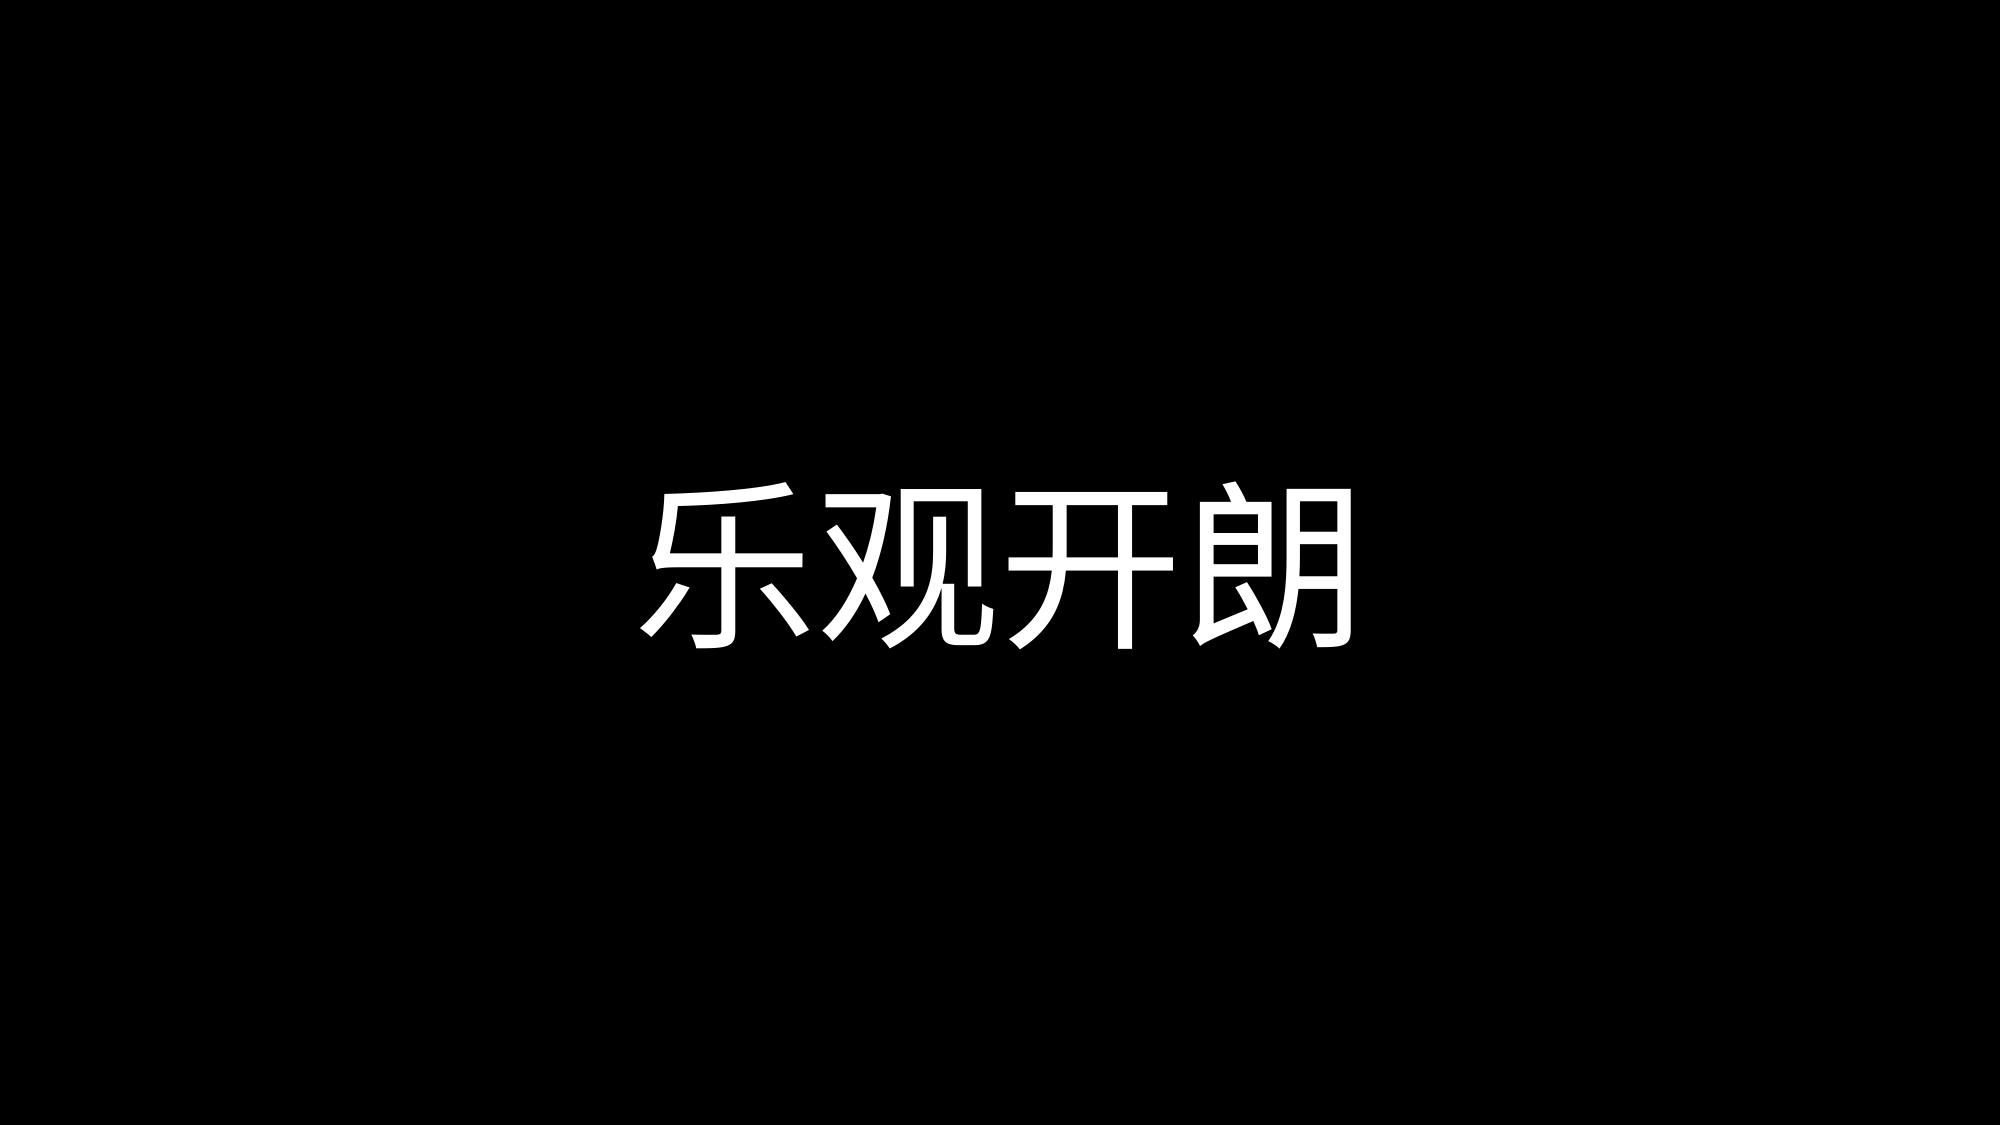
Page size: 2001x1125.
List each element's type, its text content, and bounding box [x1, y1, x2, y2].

text_box 乐观开朗 [476, 443, 1524, 679]
